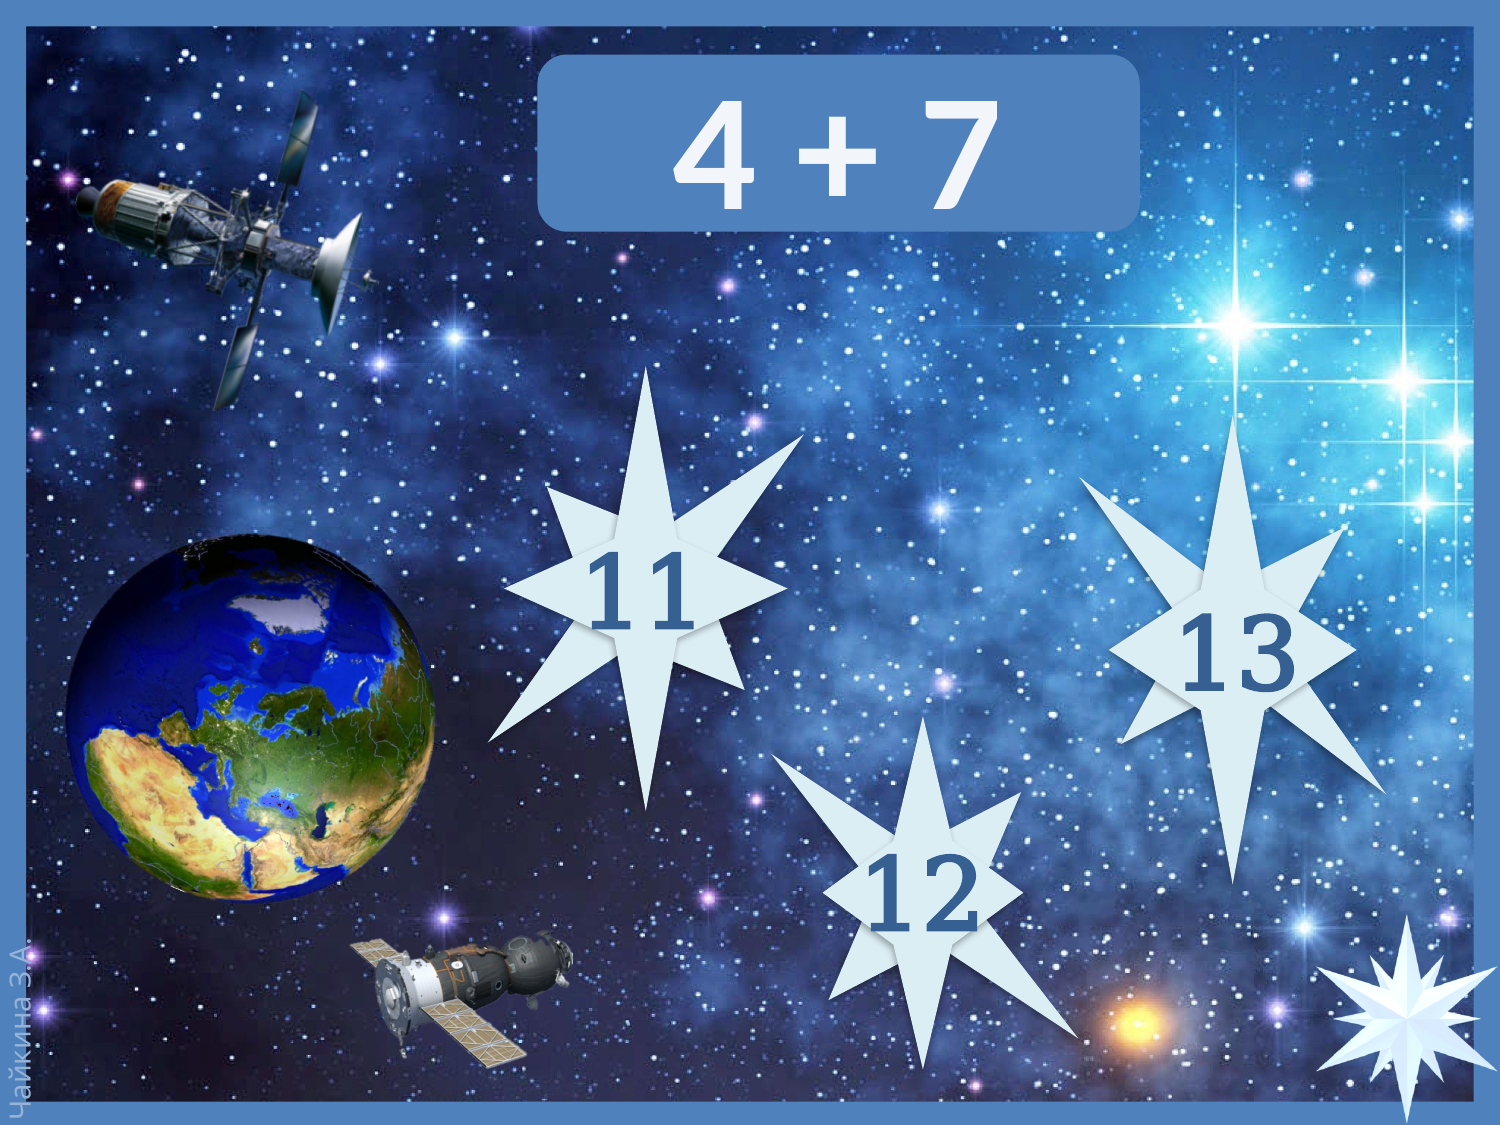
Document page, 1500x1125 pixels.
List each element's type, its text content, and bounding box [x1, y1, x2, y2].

picture [1, 27, 1499, 1125]
text_box 4 + 7 [535, 52, 1142, 234]
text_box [424, 365, 867, 812]
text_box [1076, 414, 1389, 885]
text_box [715, 715, 1135, 1070]
